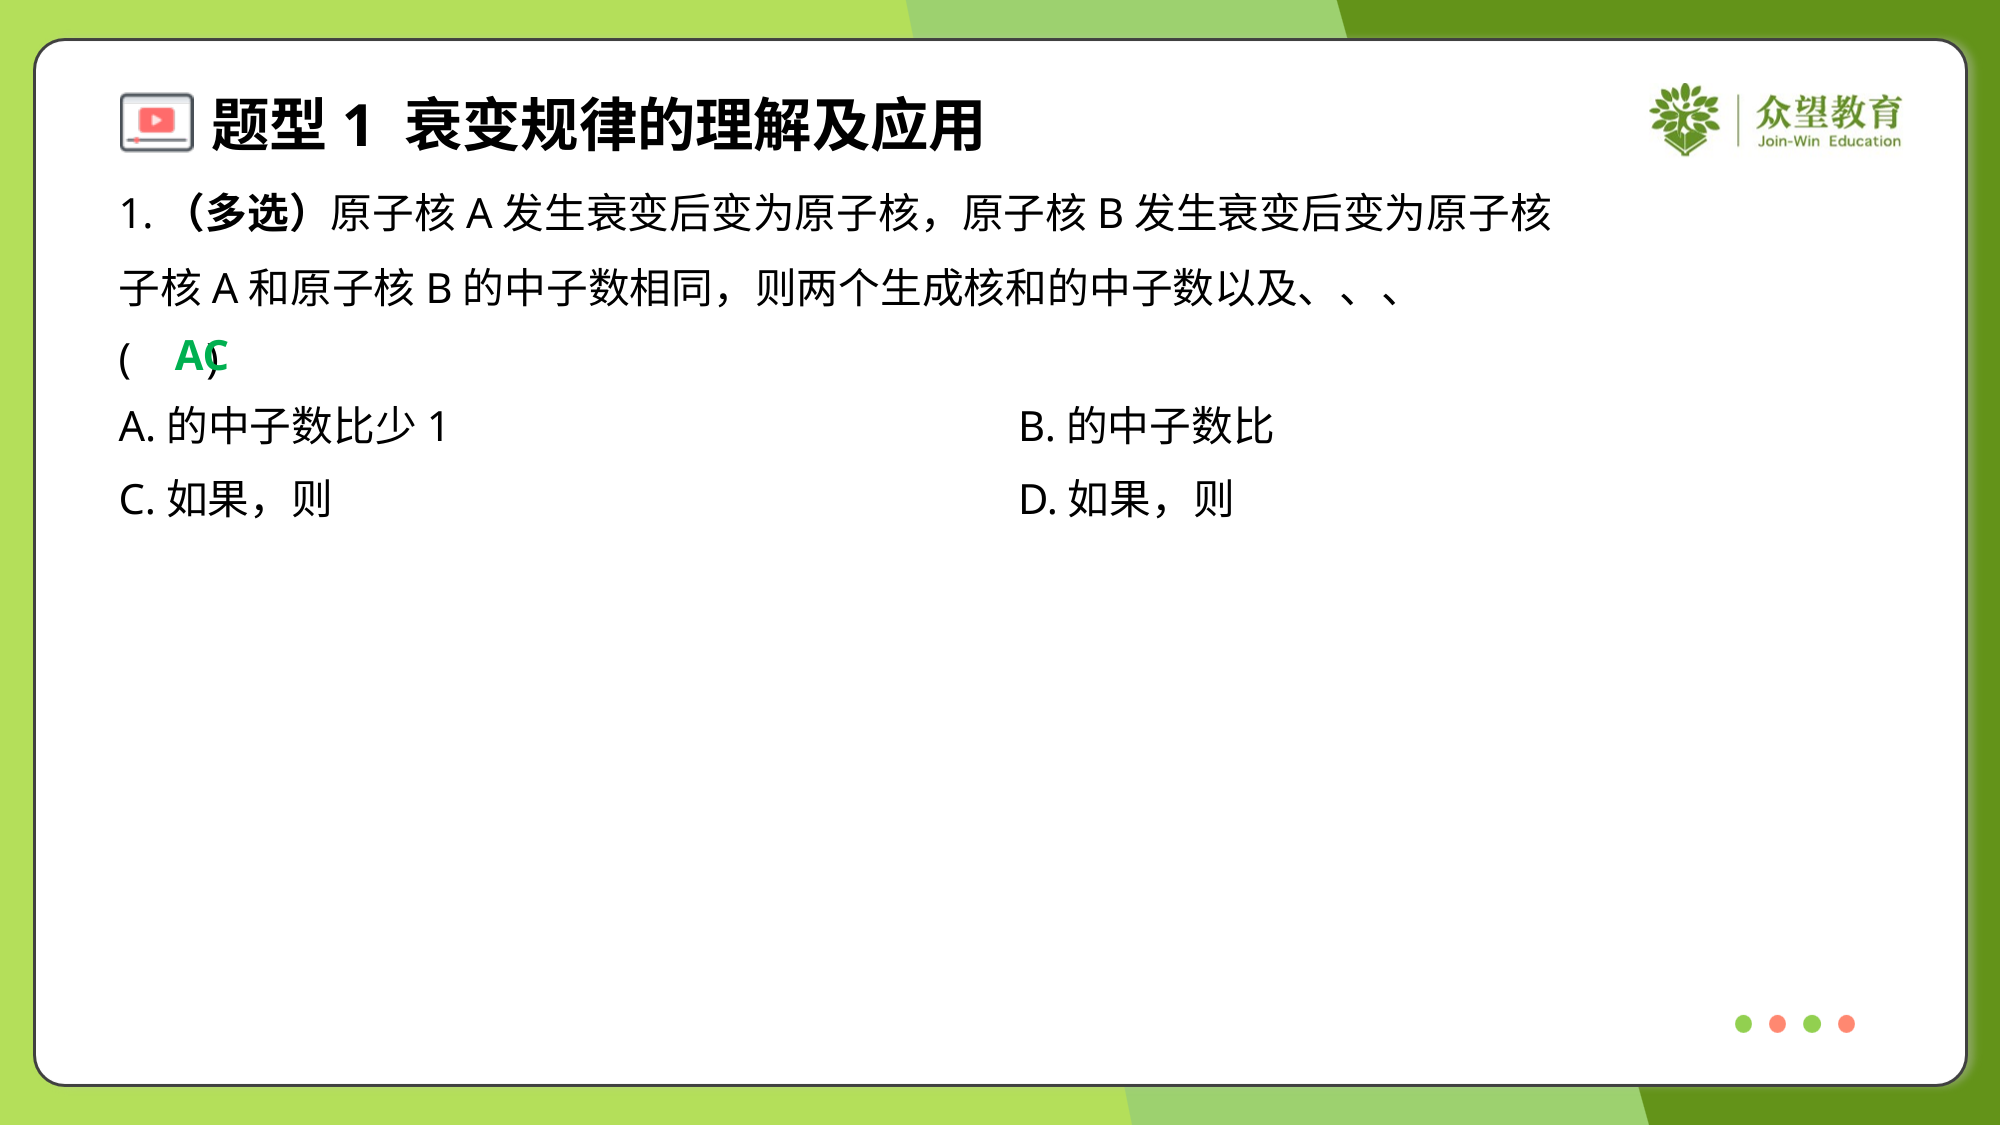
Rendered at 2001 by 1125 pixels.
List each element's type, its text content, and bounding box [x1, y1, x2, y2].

picture [0, 0, 2000, 1125]
text_box AC [157, 308, 247, 373]
